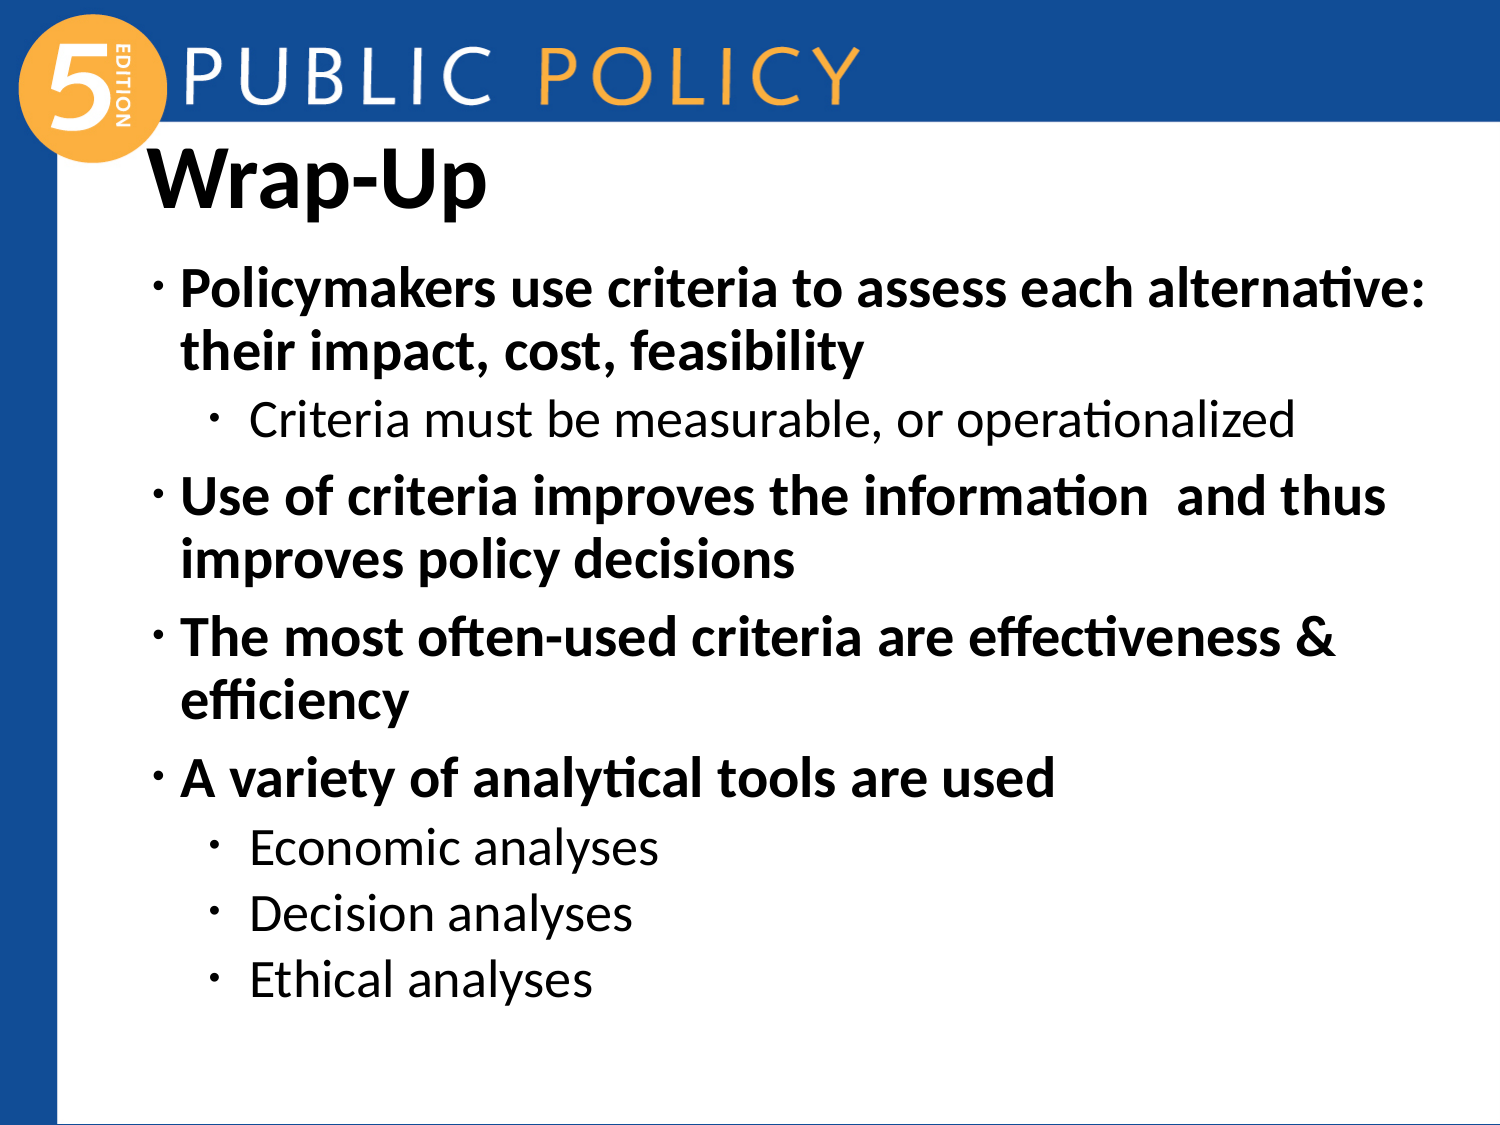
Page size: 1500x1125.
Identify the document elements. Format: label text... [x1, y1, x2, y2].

list Policymakers use criteria to assess each alternative: their impact, cost, feasibility Criteria must be measurable, or operationalized Use of criteria improves the information and thus improves policy decisions The most often-used criteria are effectiveness & efficiency A variety of analytical tools are used Economic analyses Decision analyses Ethical analyses [137, 249, 1450, 1039]
title Wrap-Up [131, 70, 1426, 288]
picture [0, 0, 1500, 1125]
